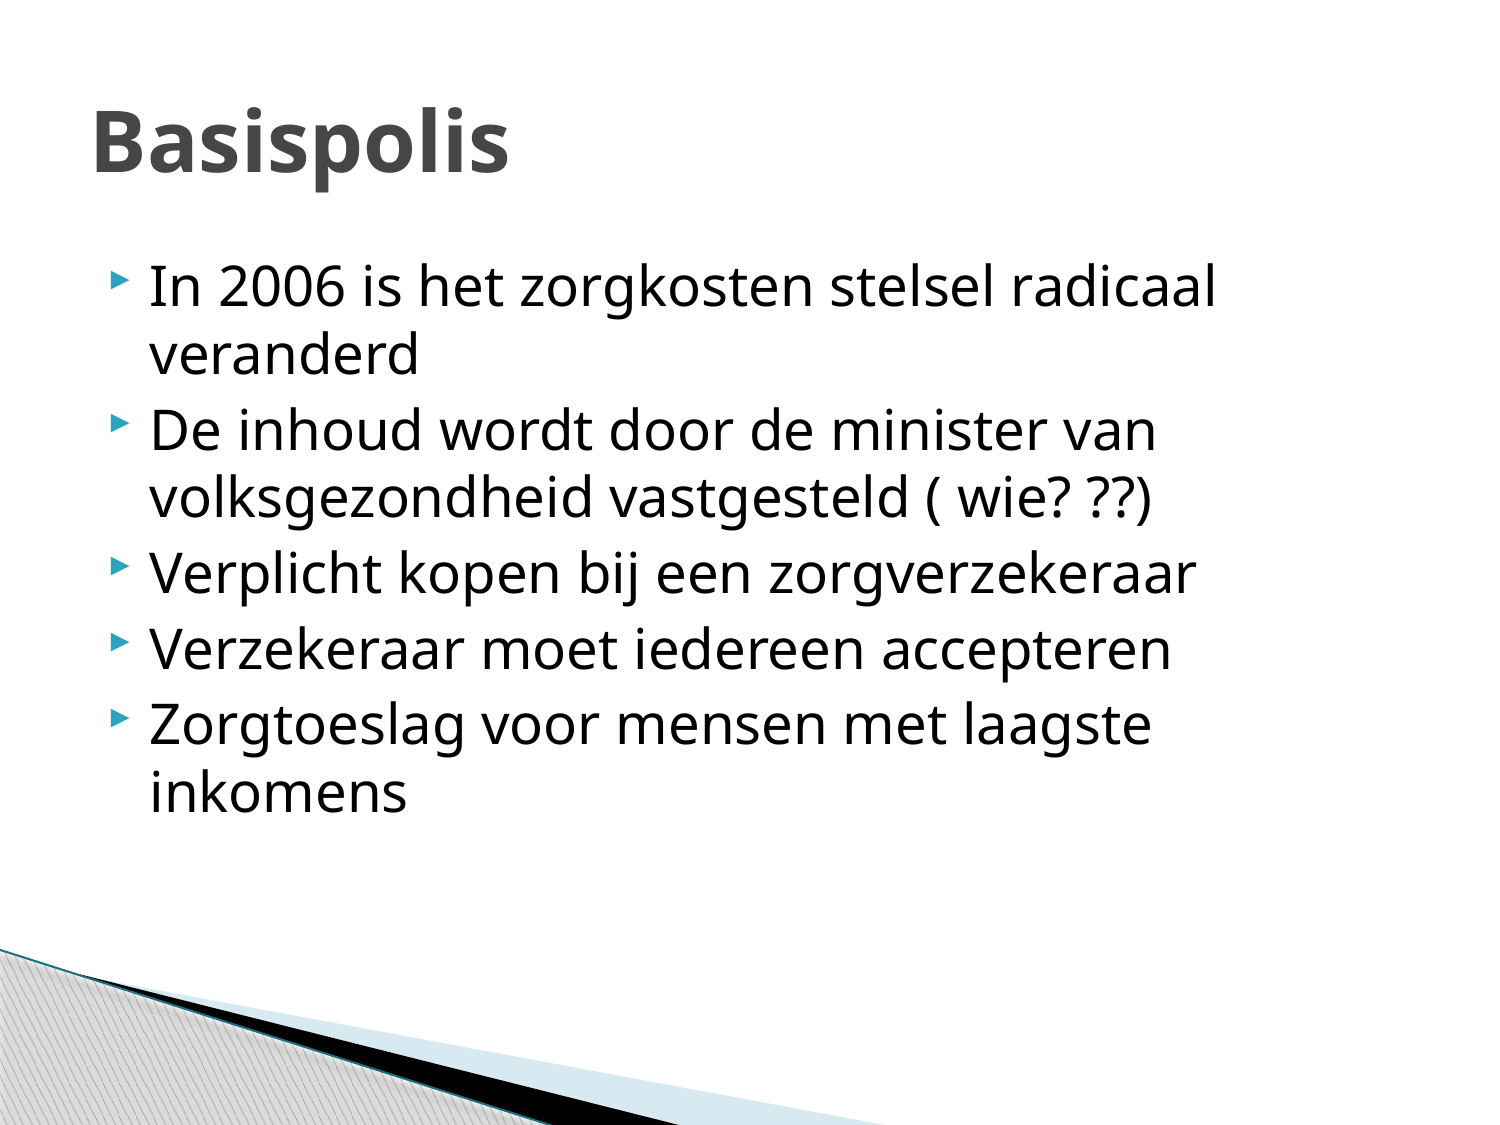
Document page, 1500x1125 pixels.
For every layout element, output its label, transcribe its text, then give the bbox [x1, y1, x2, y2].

title Basispolis [75, 45, 1425, 233]
list In 2006 is het zorgkosten stelsel radicaal veranderd De inhoud wordt door de minister van volksgezondheid vastgesteld ( wie? ??) Verplicht kopen bij een zorgverzekeraar Verzekeraar moet iedereen accepteren Zorgtoeslag voor mensen met laagste inkomens [75, 243, 1425, 986]
